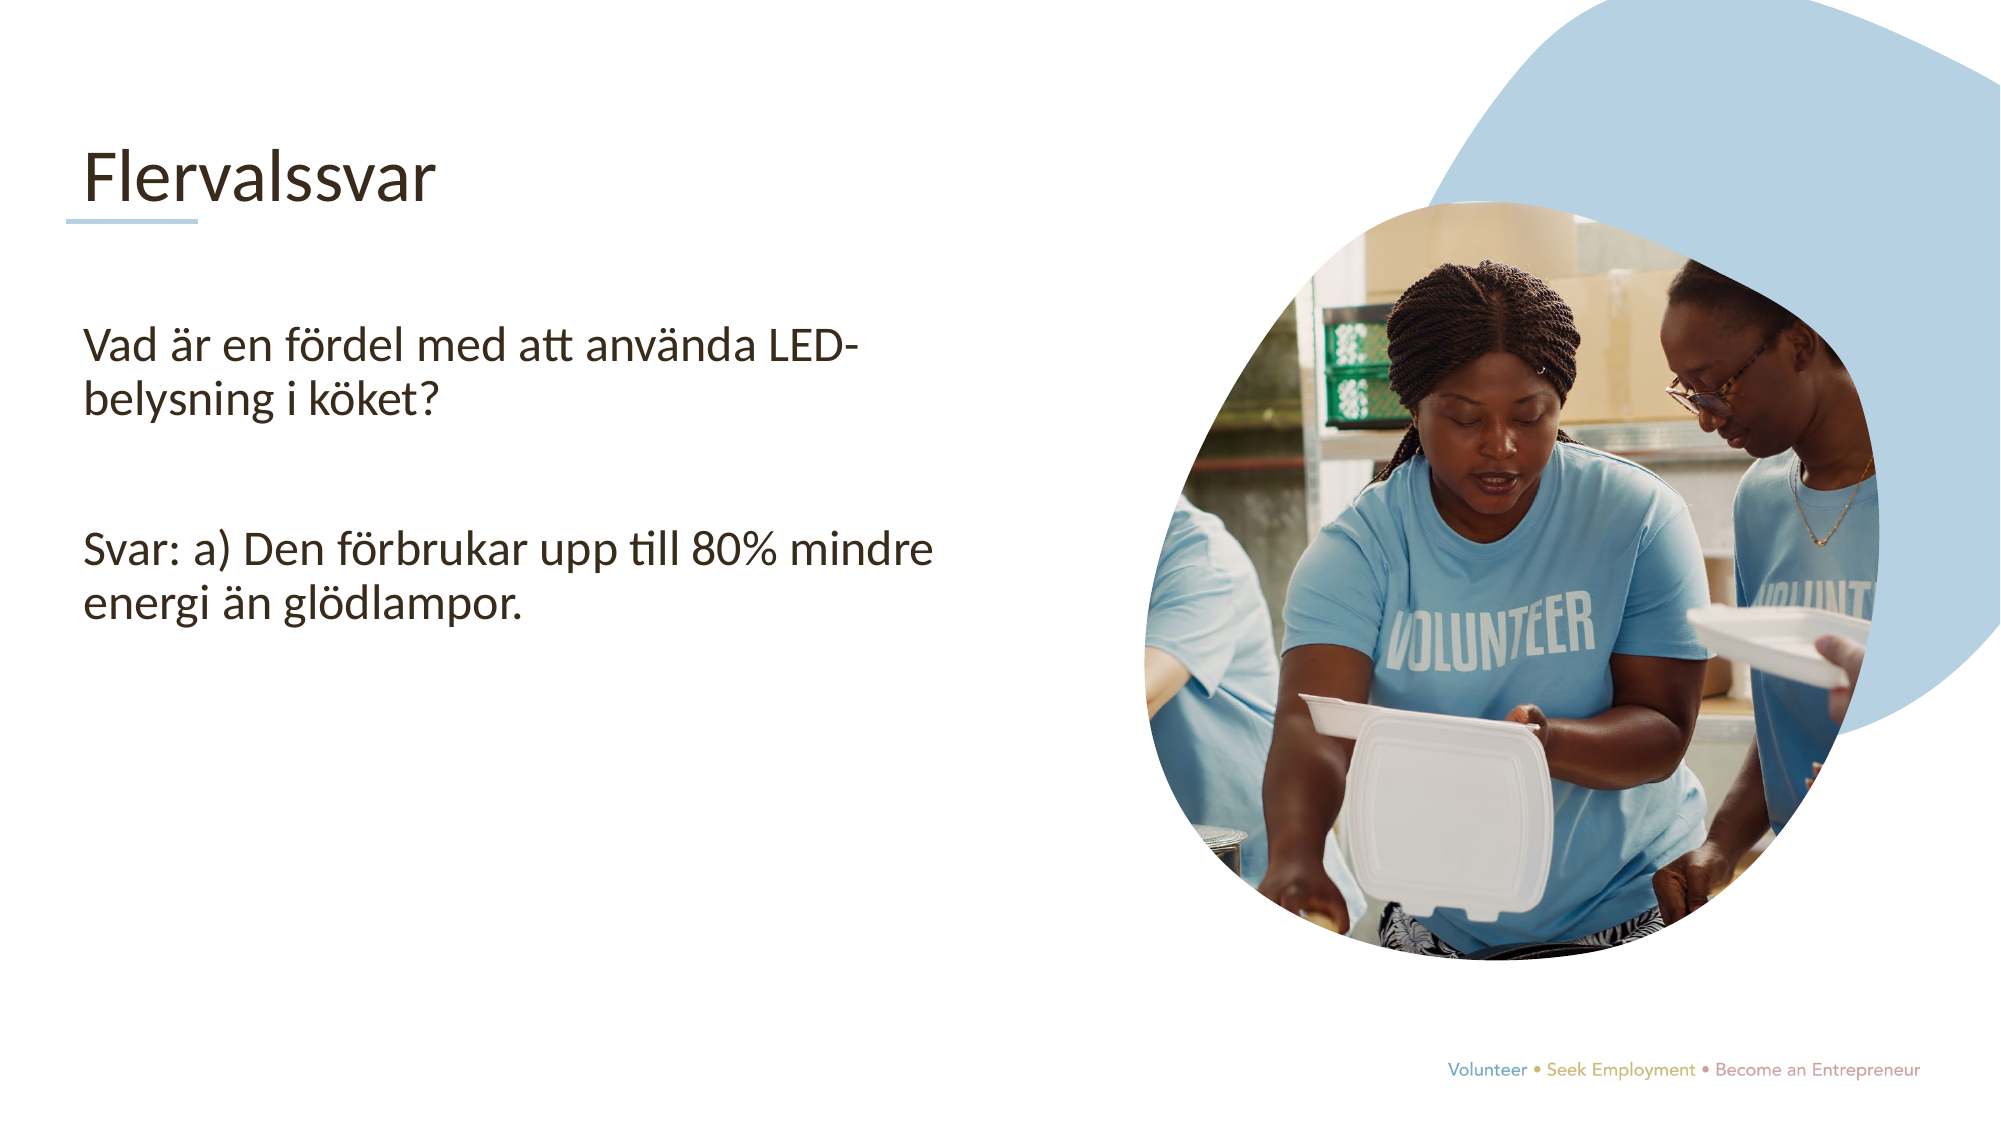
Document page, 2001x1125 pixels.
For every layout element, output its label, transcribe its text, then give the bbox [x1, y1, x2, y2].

text_box Flervalssvar [68, 129, 903, 356]
picture [1144, 200, 1880, 961]
picture [1418, 1046, 1971, 1103]
text_box Vad är en fördel med att använda LED-belysning i köket? Svar: a) Den förbrukar upp till 80% mindre energi än glödlampor. [68, 311, 1035, 1071]
